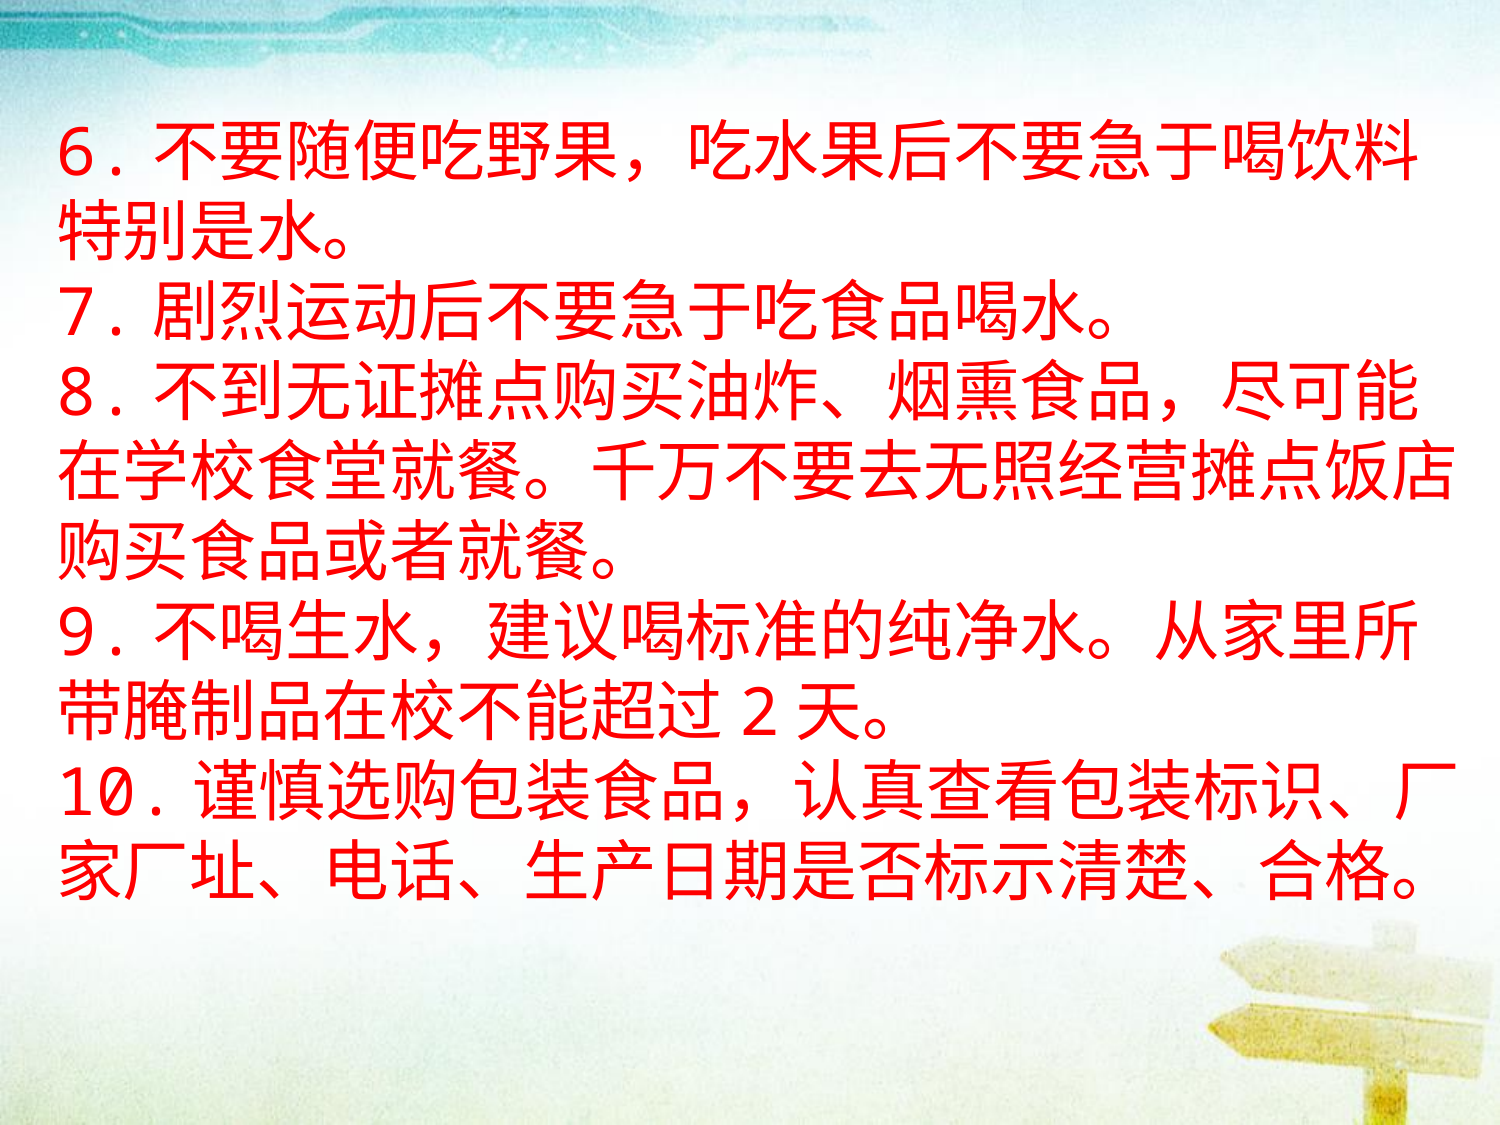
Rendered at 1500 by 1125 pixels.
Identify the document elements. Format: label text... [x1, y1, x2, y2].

picture [0, 0, 1500, 1125]
text_box 6.不要随便吃野果，吃水果后不要急于喝饮料特别是水。 7.剧烈运动后不要急于吃食品喝水。 8.不到无证摊点购买油炸、烟熏食品，尽可能在学校食堂就餐。千万不要去无照经营摊点饭店购买食品或者就餐。 9.不喝生水，建议喝标准的纯净水。从家里所带腌制品在校不能超过2天。 10.谨慎选购包装食品，认真查看包装标识、厂家厂址、电话、生产日期是否标示清楚、合格。 [41, 101, 1483, 917]
